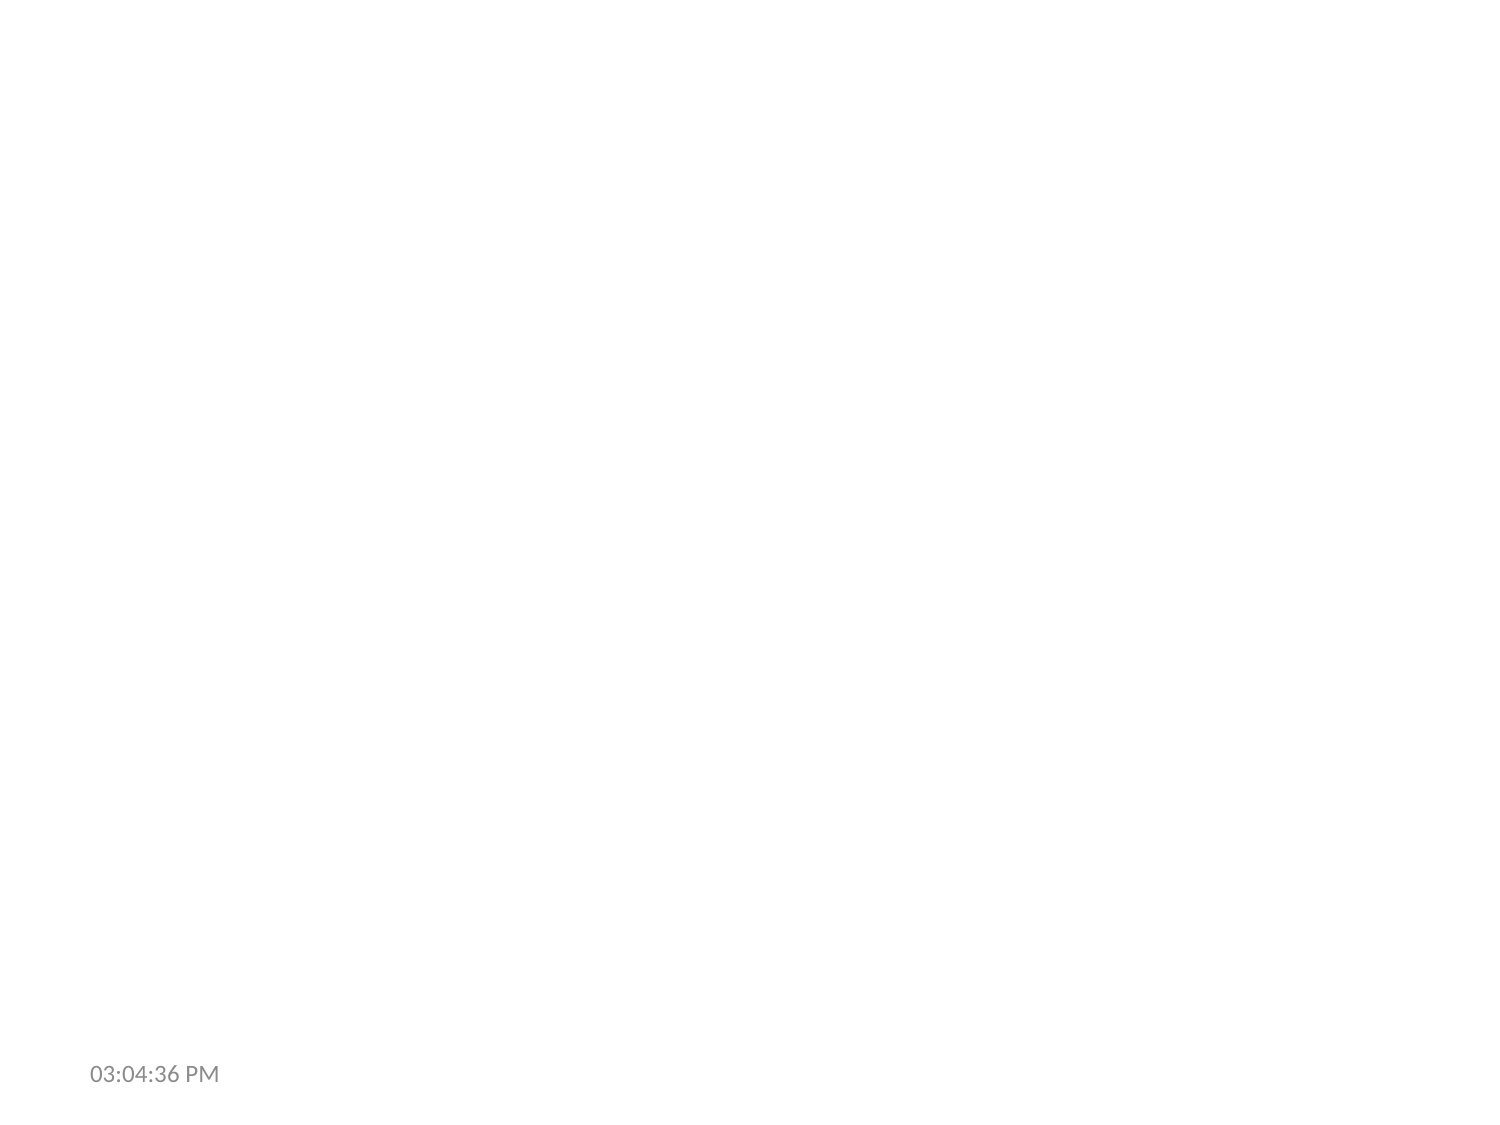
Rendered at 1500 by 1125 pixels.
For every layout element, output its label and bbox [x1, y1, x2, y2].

slide_number [75, 1042, 425, 1103]
